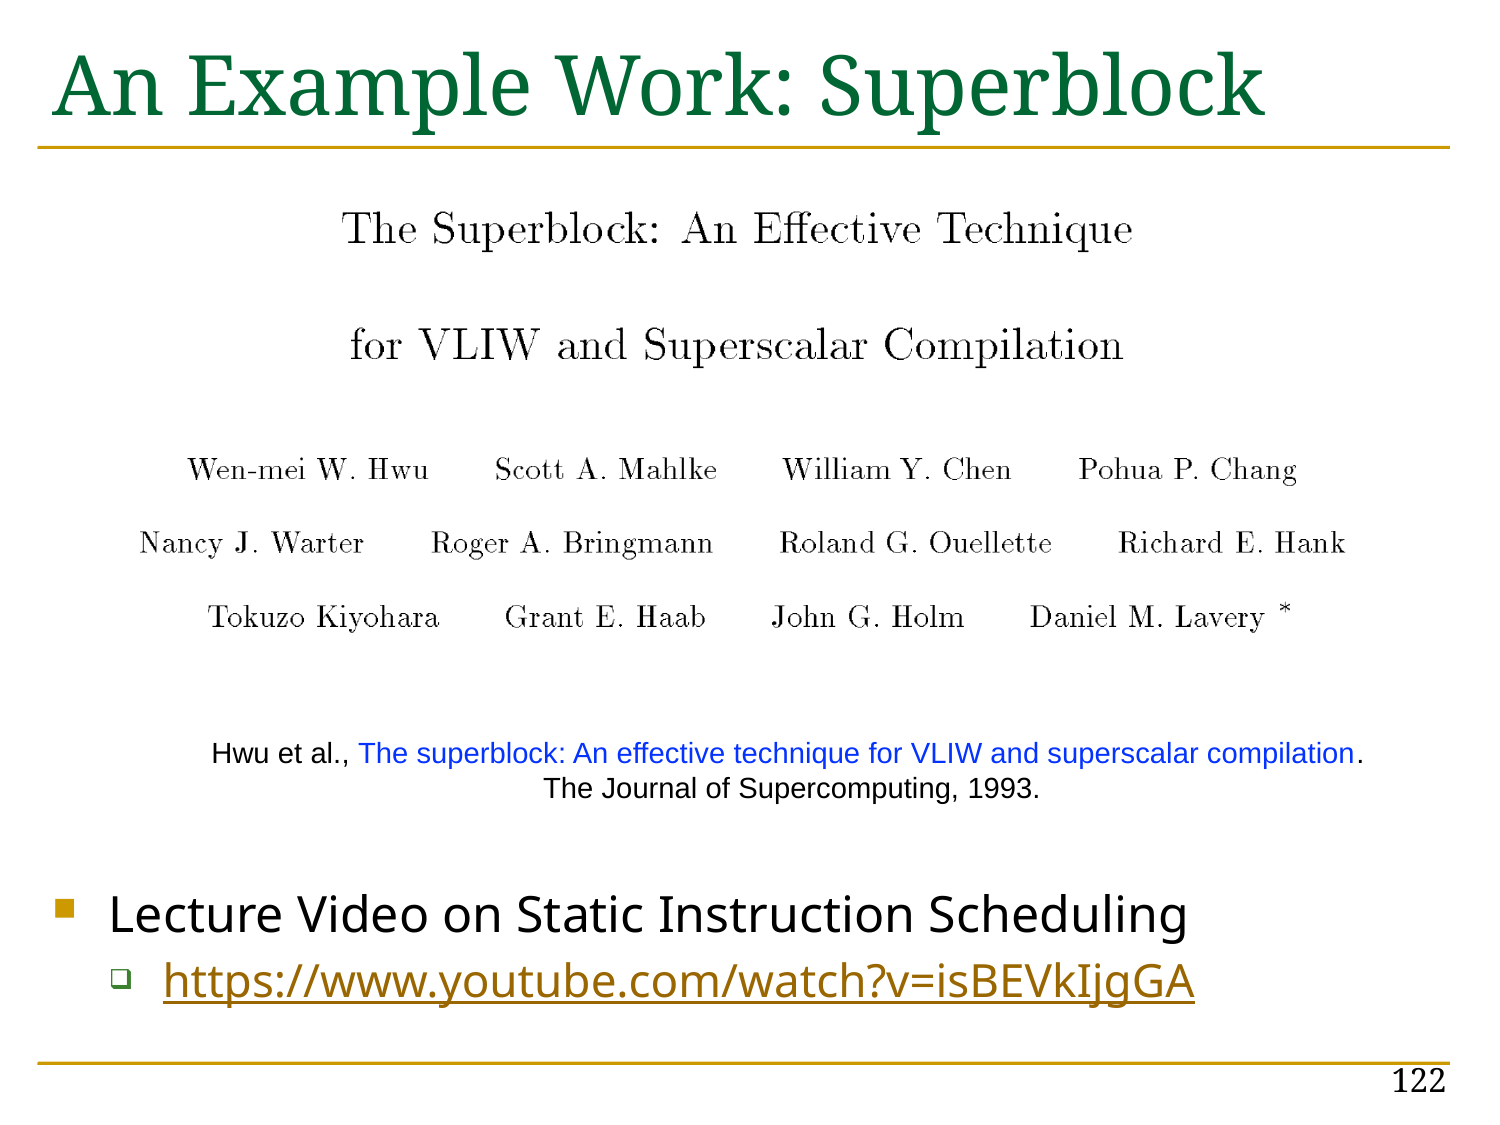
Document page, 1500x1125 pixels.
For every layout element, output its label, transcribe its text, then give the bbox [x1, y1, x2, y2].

slide_number 122 [1111, 1036, 1462, 1112]
title An Example Work: Superblock [37, 24, 1450, 200]
picture [103, 193, 1385, 663]
list Lecture Video on Static Instruction Scheduling https://www.youtube.com/watch?v=isBEVkIjgGA [37, 875, 1450, 1125]
text_box Hwu et al., The superblock: An effective technique for VLIW and superscalar compilation. The Journal of Supercomputing, 1993. [197, 726, 1388, 812]
